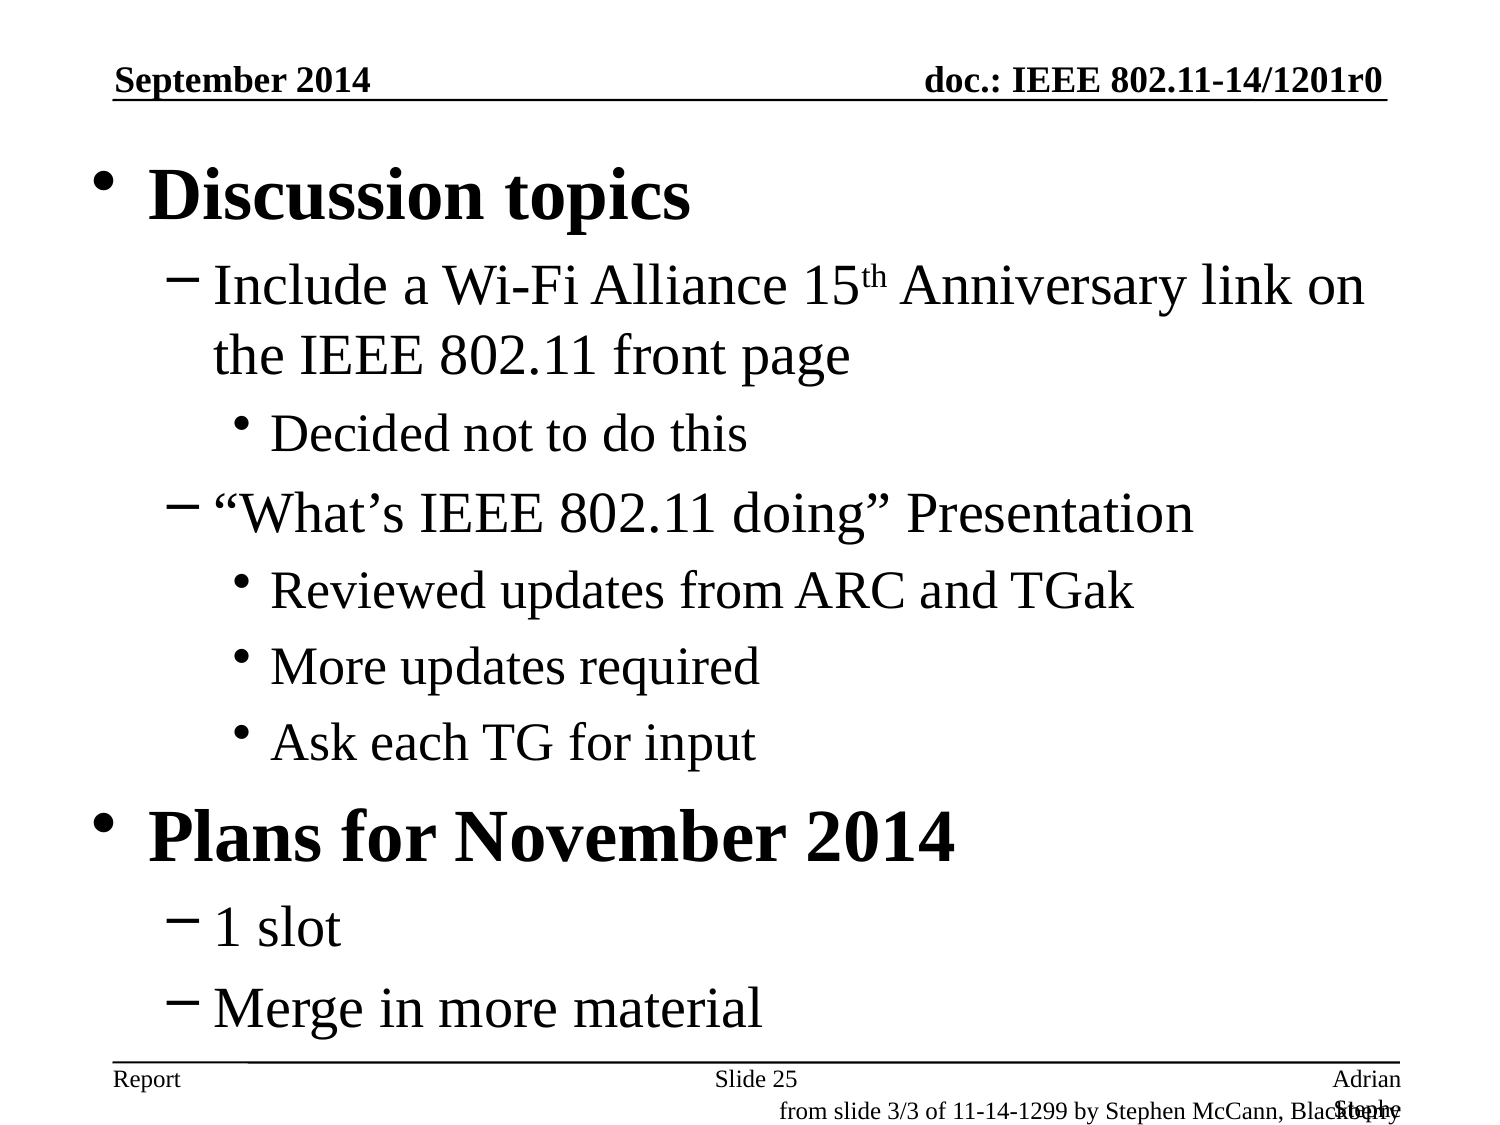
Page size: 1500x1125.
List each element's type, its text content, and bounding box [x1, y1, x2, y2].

footer Adrian Stephens, Intel Corporation [1324, 1061, 1402, 1087]
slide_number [114, 54, 374, 101]
slide_number Slide 25 [712, 1061, 800, 1087]
list Discussion topics Include a Wi-Fi Alliance 15th Anniversary link on the IEEE 802.11 front page Decided not to do this “What’s IEEE 802.11 doing” Presentation Reviewed updates from ARC and TGak More updates required Ask each TG for input Plans for November 2014 1 slot Merge in more material [76, 137, 1415, 1059]
text_box from slide 3/3 of 11-14-1299 by Stephen McCann, Blackberry [343, 1087, 1417, 1125]
